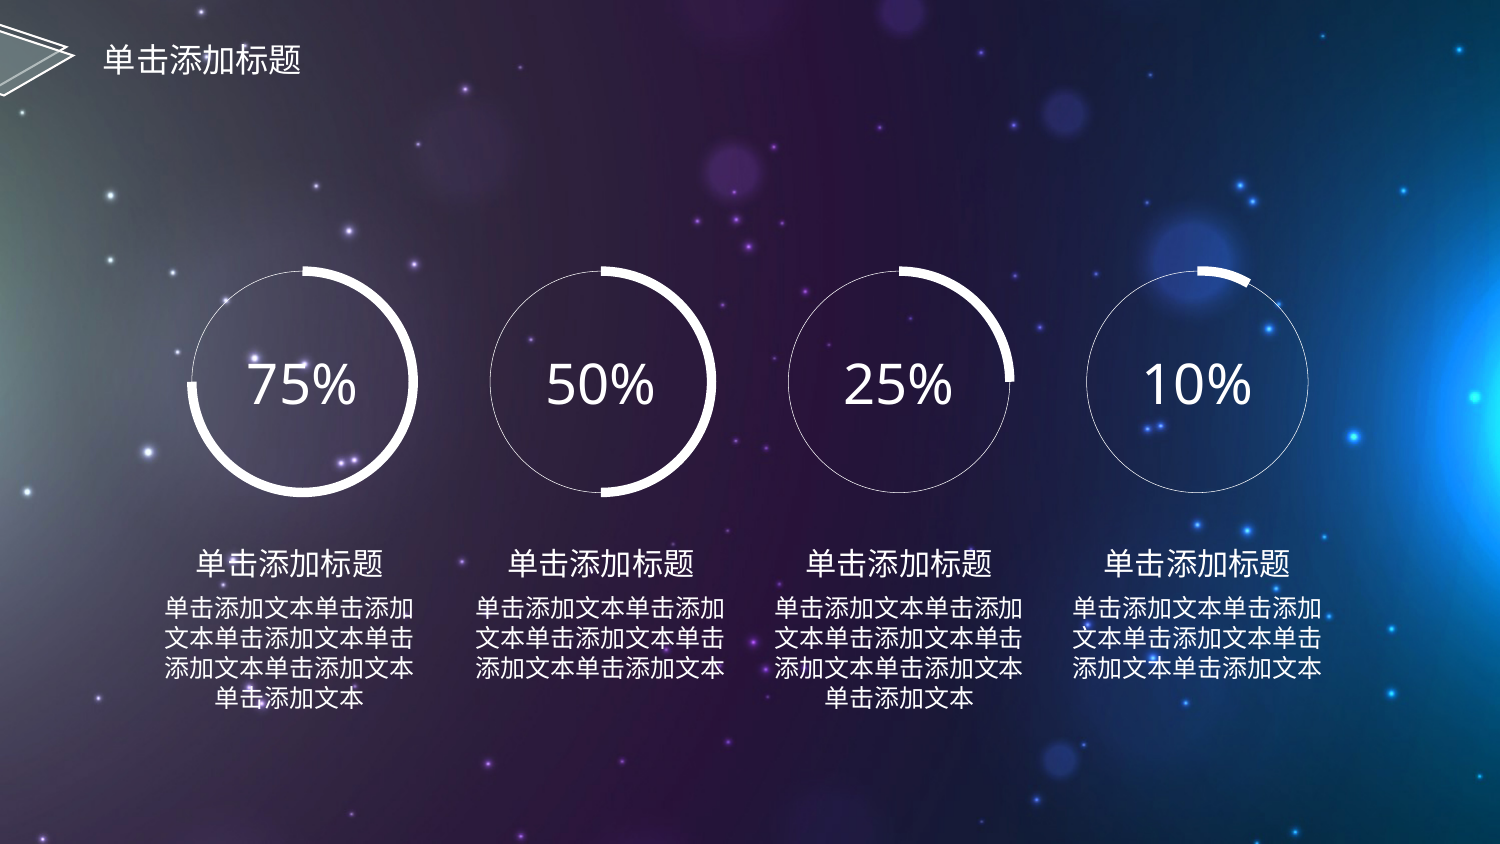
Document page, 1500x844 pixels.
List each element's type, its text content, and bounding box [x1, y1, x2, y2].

text_box [190, 270, 415, 494]
text_box 单击添加标题 [88, 31, 412, 87]
text_box 25% [787, 270, 1011, 494]
text_box 75% [190, 270, 302, 381]
text_box 10% [1085, 270, 1310, 494]
text_box 单击添加标题 单击添加文本单击添加 文本单击添加文本单击 添加文本单击添加文本 [1057, 536, 1338, 690]
text_box 单击添加标题 单击添加文本单击添加 文本单击添加文本单击 添加文本单击添加文本 单击添加文本 [759, 536, 1039, 720]
picture [0, 0, 1500, 844]
text_box 单击添加标题 单击添加文本单击添加 文本单击添加文本单击 添加文本单击添加文本 单击添加文本 [149, 536, 430, 720]
text_box 50% [489, 270, 600, 494]
text_box [899, 270, 1011, 382]
text_box [1197, 269, 1250, 285]
text_box [600, 270, 713, 494]
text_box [0, 0, 57, 89]
text_box 单击添加标题 单击添加文本单击添加 文本单击添加文本单击 添加文本单击添加文本 [460, 536, 741, 690]
